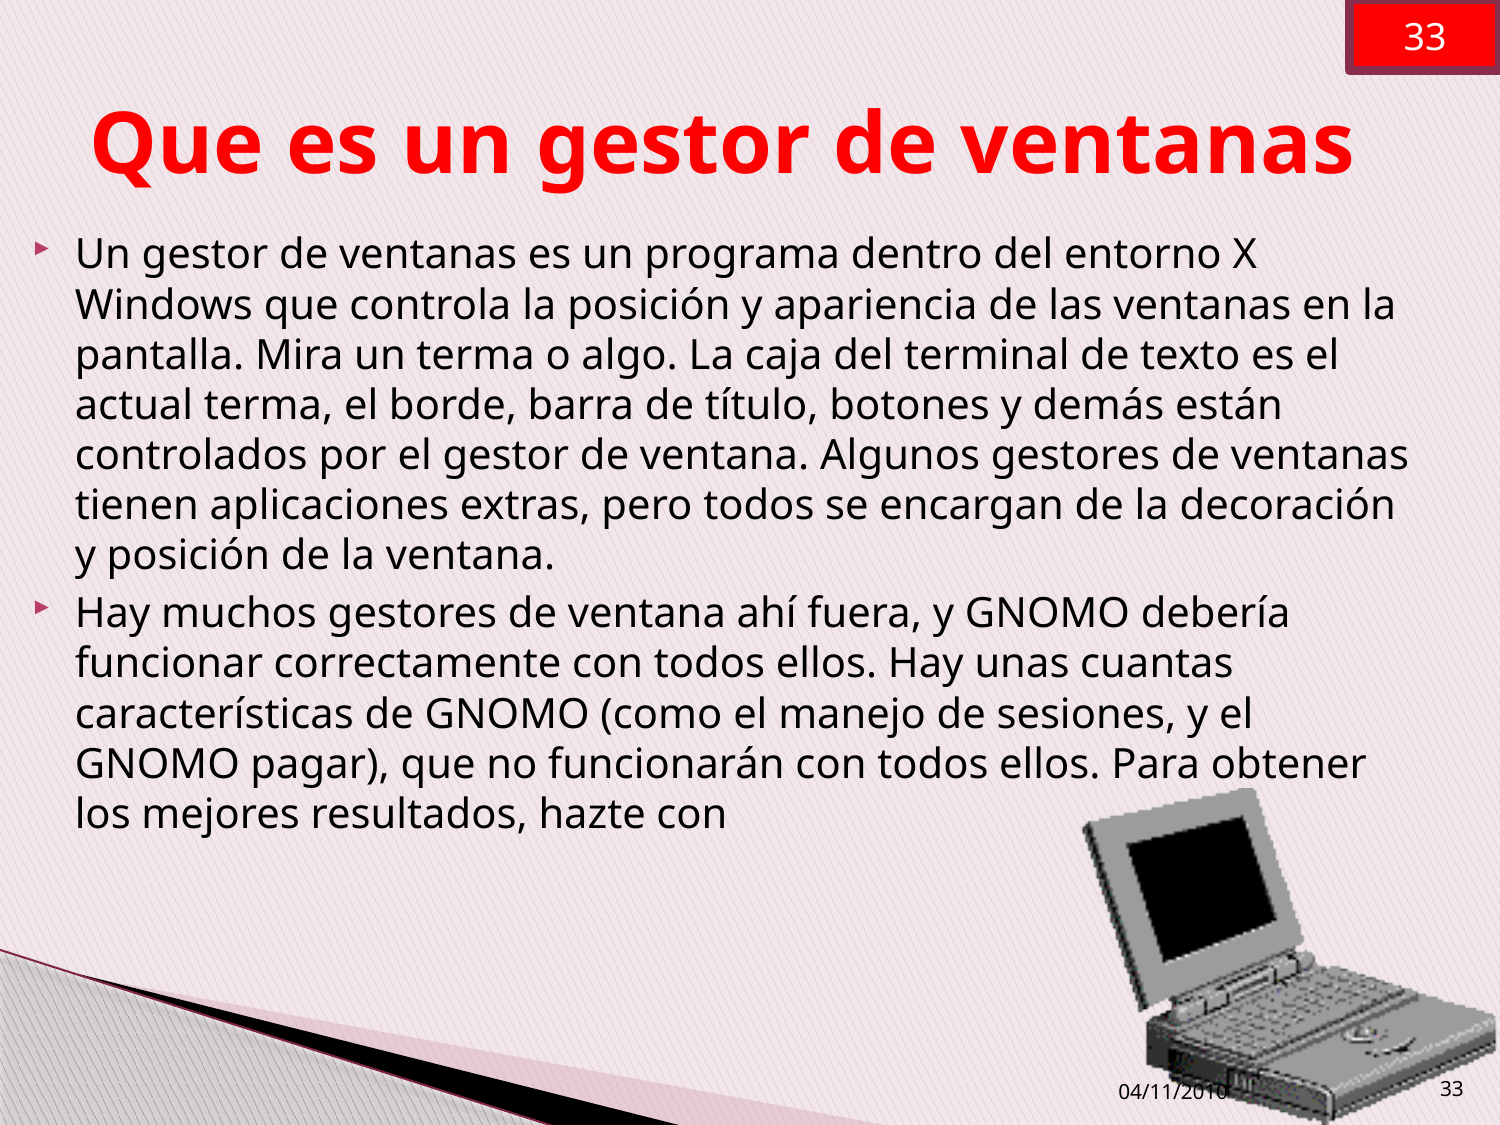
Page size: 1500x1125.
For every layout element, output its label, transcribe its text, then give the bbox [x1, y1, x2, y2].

title Que es un gestor de ventanas [75, 45, 1425, 233]
picture [1080, 788, 1500, 1125]
list Un gestor de ventanas es un programa dentro del entorno X Windows que controla la posición y apariencia de las ventanas en la pantalla. Mira un terma o algo. La caja del terminal de texto es el actual terma, el borde, barra de título, botones y demás están controlados por el gestor de ventana. Algunos gestores de ventanas tienen aplicaciones extras, pero todos se encargan de la decoración y posición de la ventana. Hay muchos gestores de ventana ahí fuera, y GNOMO debería funcionar correctamente con todos ellos. Hay unas cuantas características de GNOMO (como el manejo de sesiones, y el GNOMO pagar), que no funcionarán con todos ellos. Para obtener los mejores resultados, hazte con [0, 219, 1425, 1125]
text_box 33 [1345, 0, 1500, 75]
